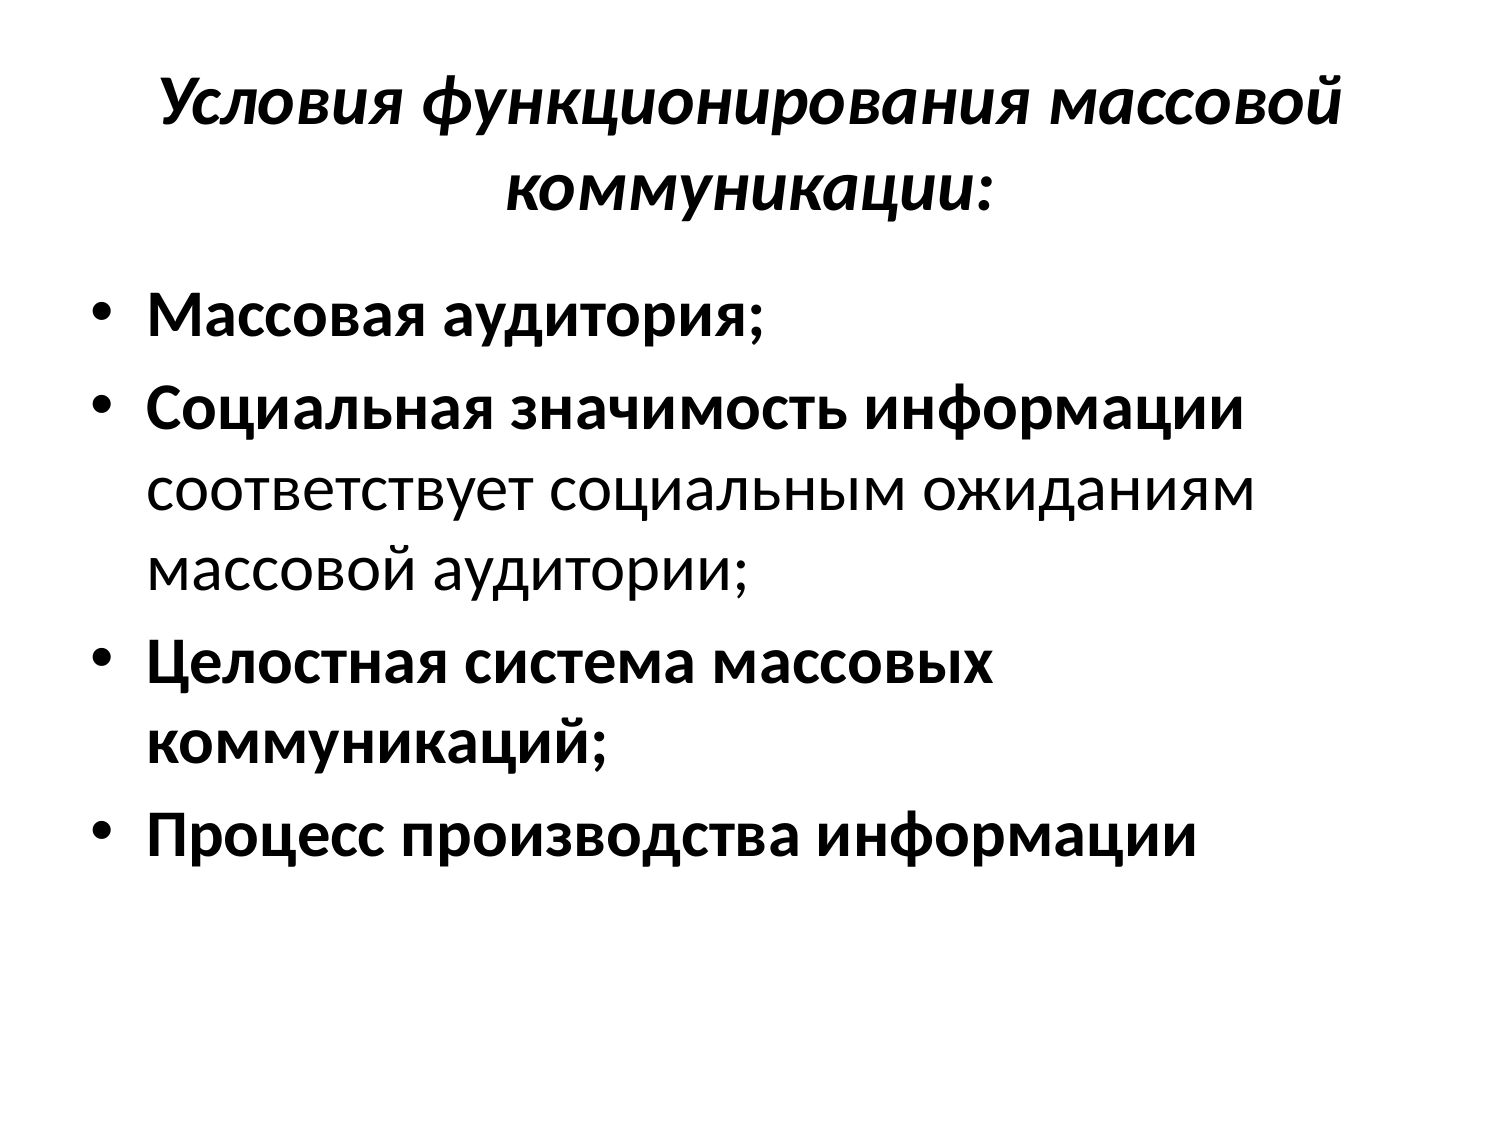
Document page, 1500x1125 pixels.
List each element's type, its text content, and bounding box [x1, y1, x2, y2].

title Условия функционирования массовой коммуникации: [75, 45, 1425, 233]
list Массовая аудитория; Социальная значимость информации соответствует социальным ожиданиям массовой аудитории; Целостная система массовых коммуникаций; Процесс производства информации [75, 262, 1425, 1005]
